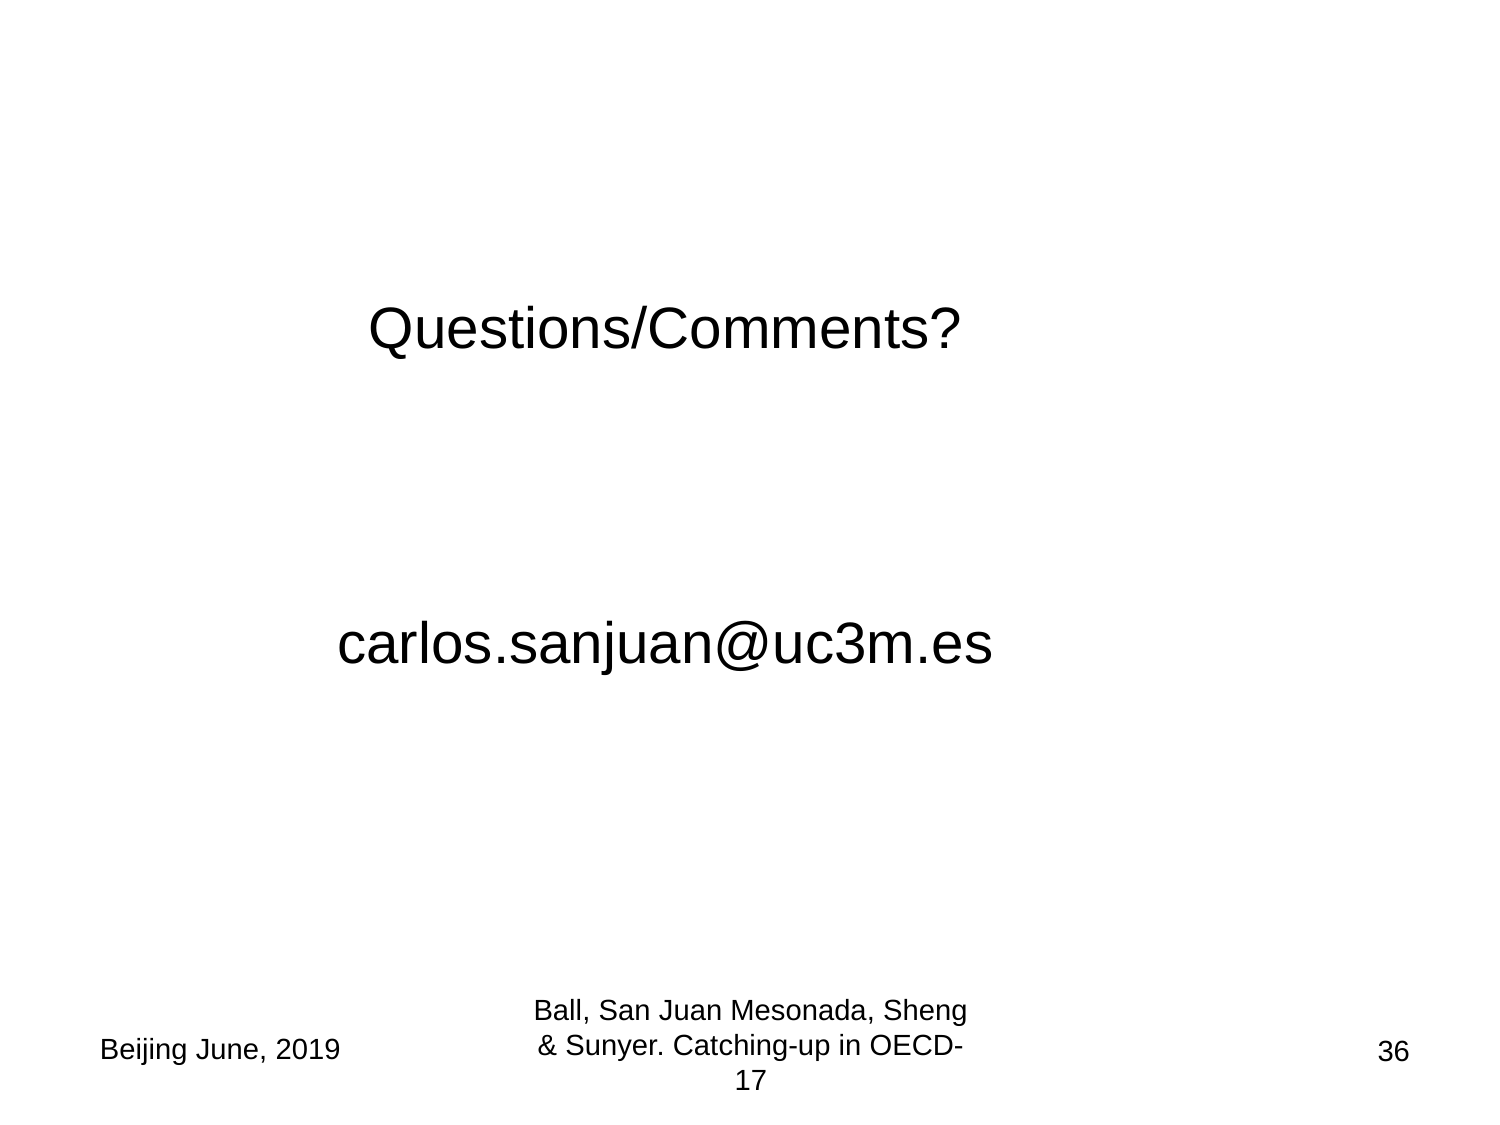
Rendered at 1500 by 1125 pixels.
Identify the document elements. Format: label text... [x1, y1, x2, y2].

slide_number 36 [1074, 1024, 1426, 1103]
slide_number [76, 1022, 428, 1102]
footer Ball, San Juan Mesonada, Sheng & Sunyer. Catching-up in OECD-17 [513, 983, 989, 1063]
text_box Questions/Comments? carlos.sanjuan@uc3m.es [206, 290, 1125, 805]
